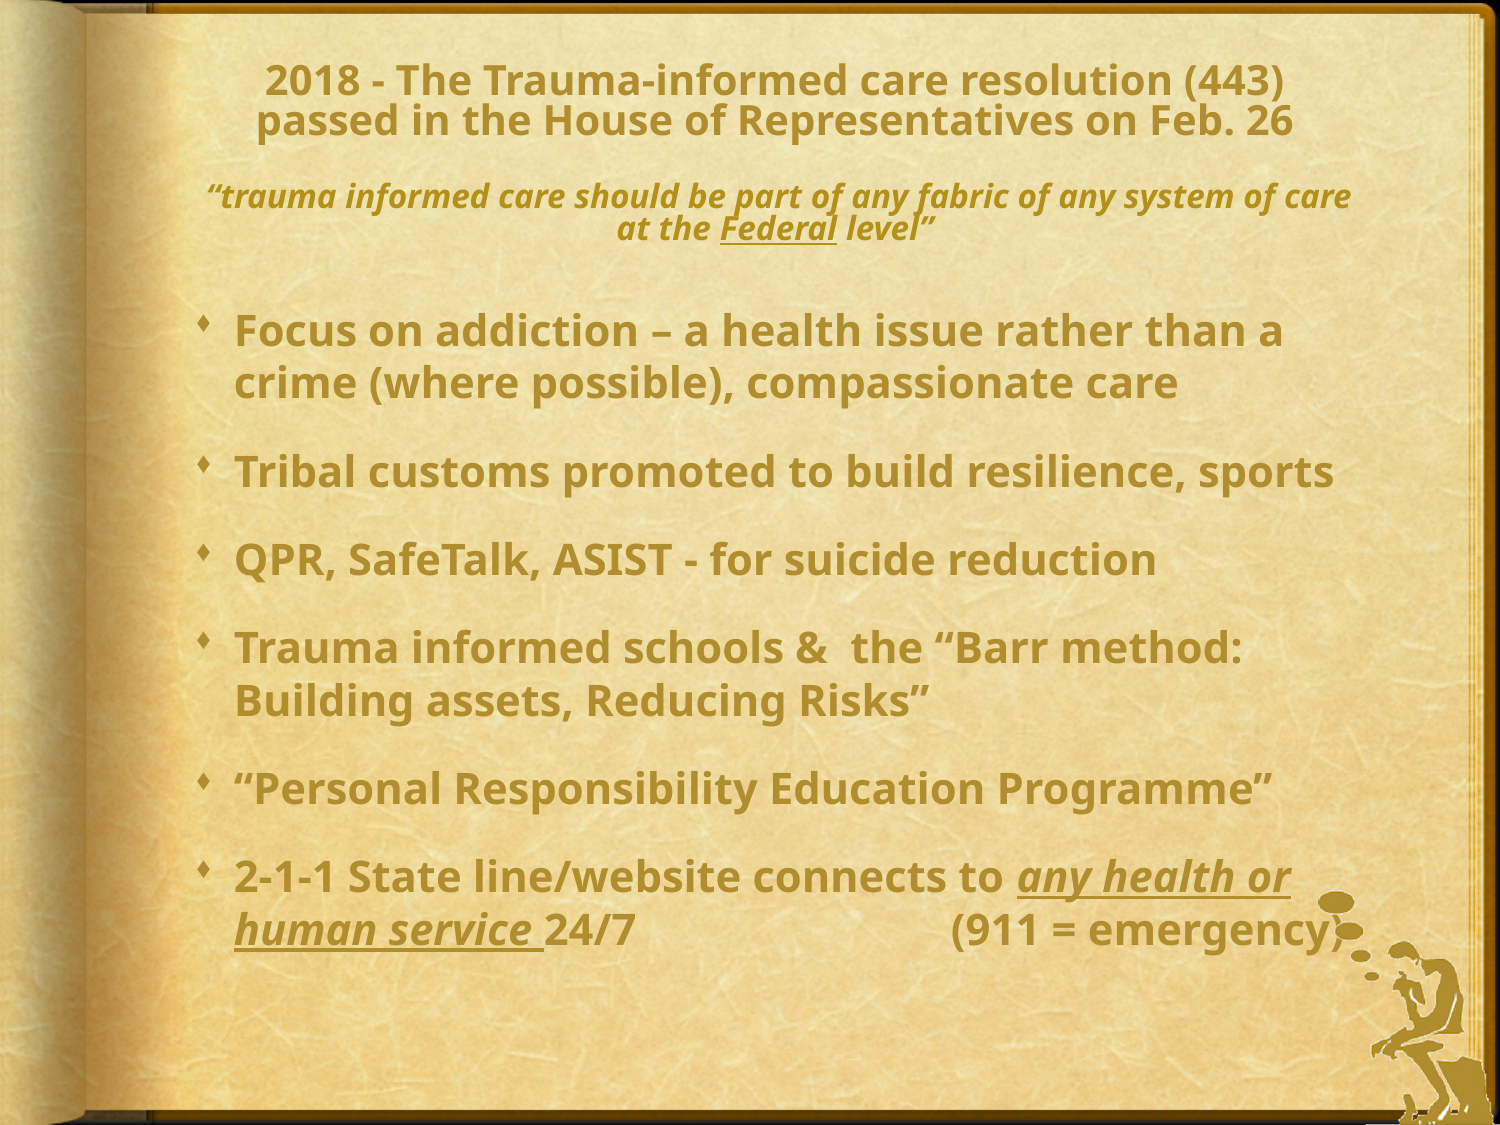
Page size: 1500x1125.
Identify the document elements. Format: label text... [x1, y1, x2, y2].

list Focus on addiction – a health issue rather than a crime (where possible), compassionate care Tribal customs promoted to build resilience, sports QPR, SafeTalk, ASIST - for suicide reduction Trauma informed schools & the “Barr method: Building assets, Reducing Risks” “Personal Responsibility Education Programme” 2-1-1 State line/website connects to any health or human service 24/7 (911 = emergency) [178, 295, 1372, 1005]
title 2018 - The Trauma-informed care resolution (443) passed in the House of Representatives on Feb. 26 “trauma informed care should be part of any fabric of any system of care at the Federal level” [178, 45, 1372, 265]
picture [0, 0, 1500, 1125]
